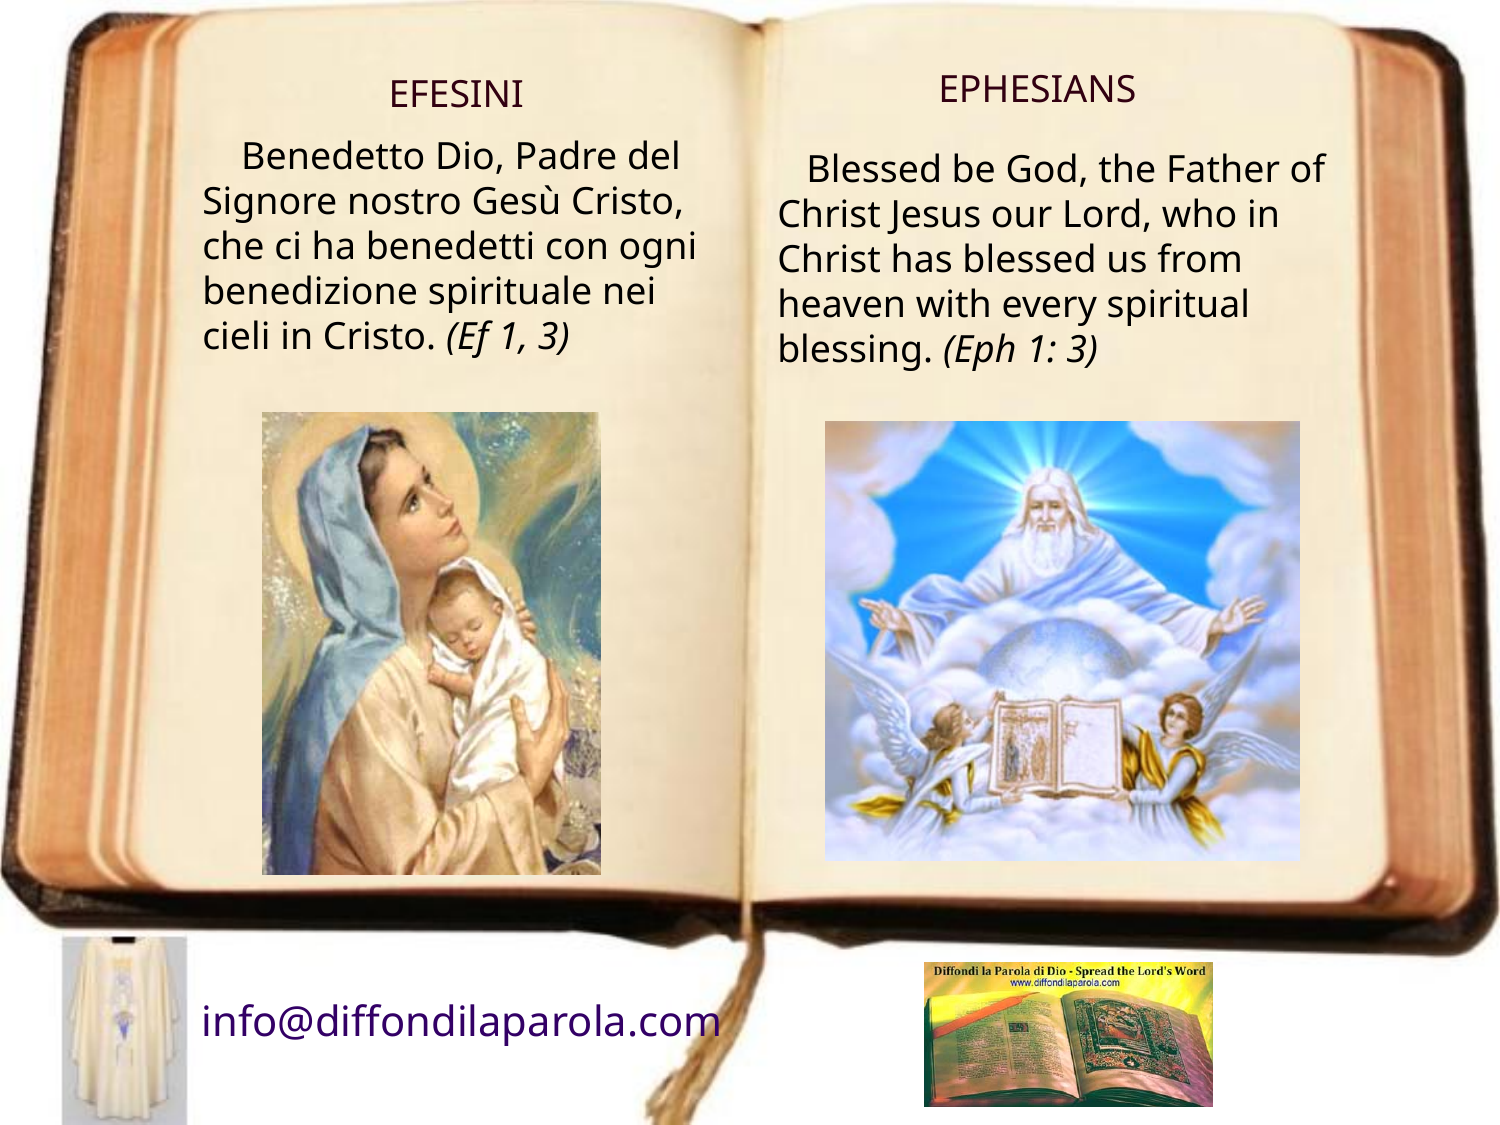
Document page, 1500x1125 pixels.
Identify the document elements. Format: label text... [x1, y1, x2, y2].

text_box Blessed be God, the Father of Christ Jesus our Lord, who in Christ has blessed us from heaven with every spiritual blessing. (Eph 1: 3) [762, 137, 1350, 378]
text_box EFESINI [162, 62, 750, 123]
title EPHESIANS [750, 50, 1325, 125]
picture [0, 0, 1500, 1125]
text_box Benedetto Dio, Padre del Signore nostro Gesù Cristo, che ci ha benedetti con ogni benedizione spirituale nei cieli in Cristo. (Ef 1, 3) [187, 124, 738, 365]
text_box info@diffondilaparola.com [186, 987, 738, 1053]
